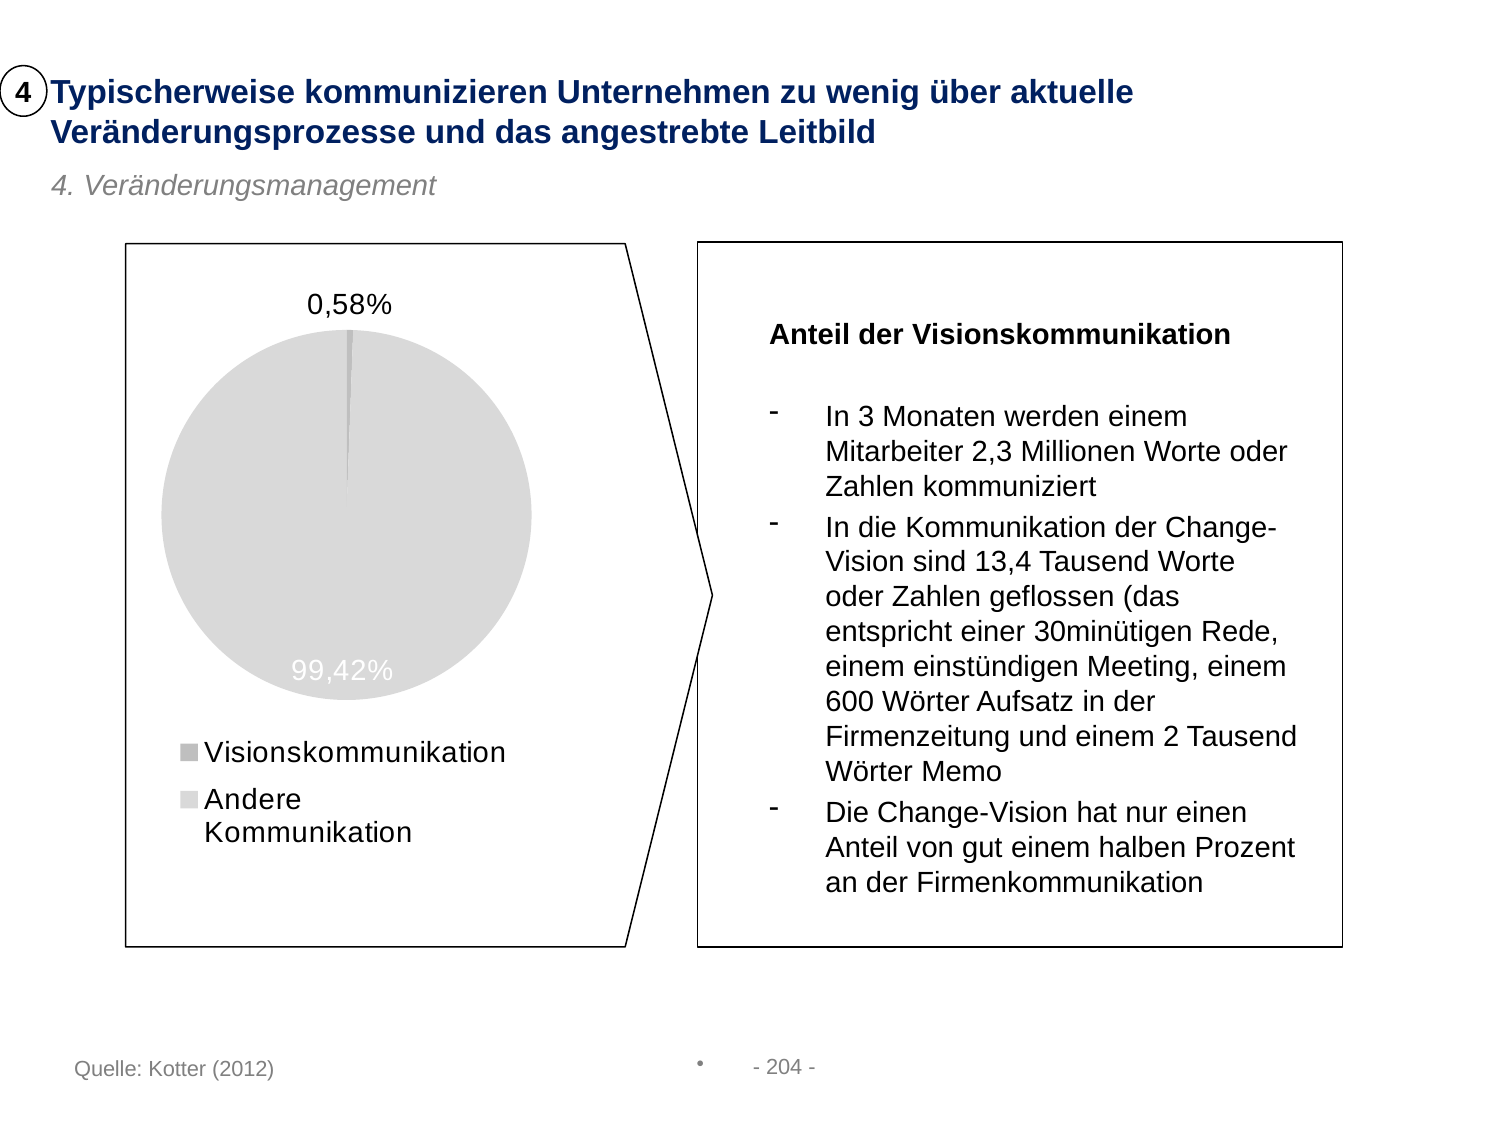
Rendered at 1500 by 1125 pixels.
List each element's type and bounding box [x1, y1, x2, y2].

chart [98, 209, 1081, 963]
text_box [36, 159, 453, 209]
text_box [1081, 241, 1343, 947]
text_box [59, 1046, 290, 1088]
slide_number [599, 1045, 913, 1093]
text_box [0, 63, 1433, 158]
